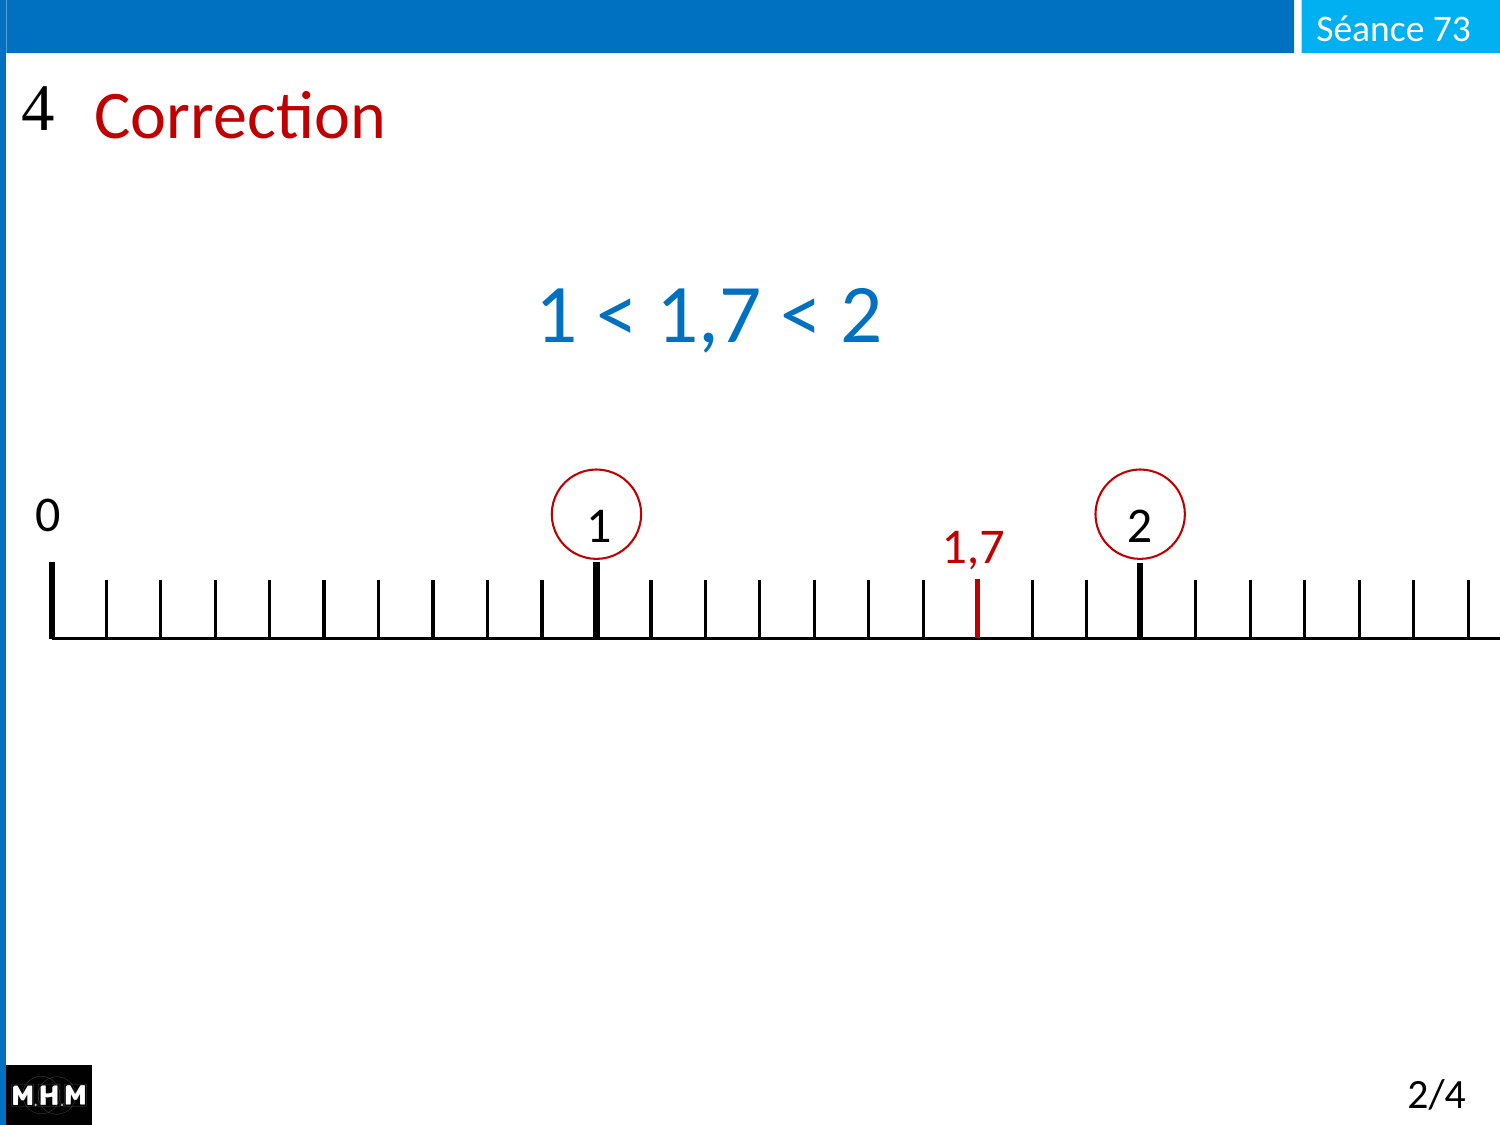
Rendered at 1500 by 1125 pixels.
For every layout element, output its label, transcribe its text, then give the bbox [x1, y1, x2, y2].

picture [6, 1065, 92, 1125]
text_box … < 1,4 < … [515, 252, 1005, 368]
text_box [1118, 468, 1162, 474]
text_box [20, 474, 1500, 640]
title Correction [79, 71, 1374, 161]
list 2/4 [1373, 1064, 1500, 1125]
text_box [574, 468, 619, 474]
text_box 1 < 1,7 < 2 [520, 251, 1010, 367]
